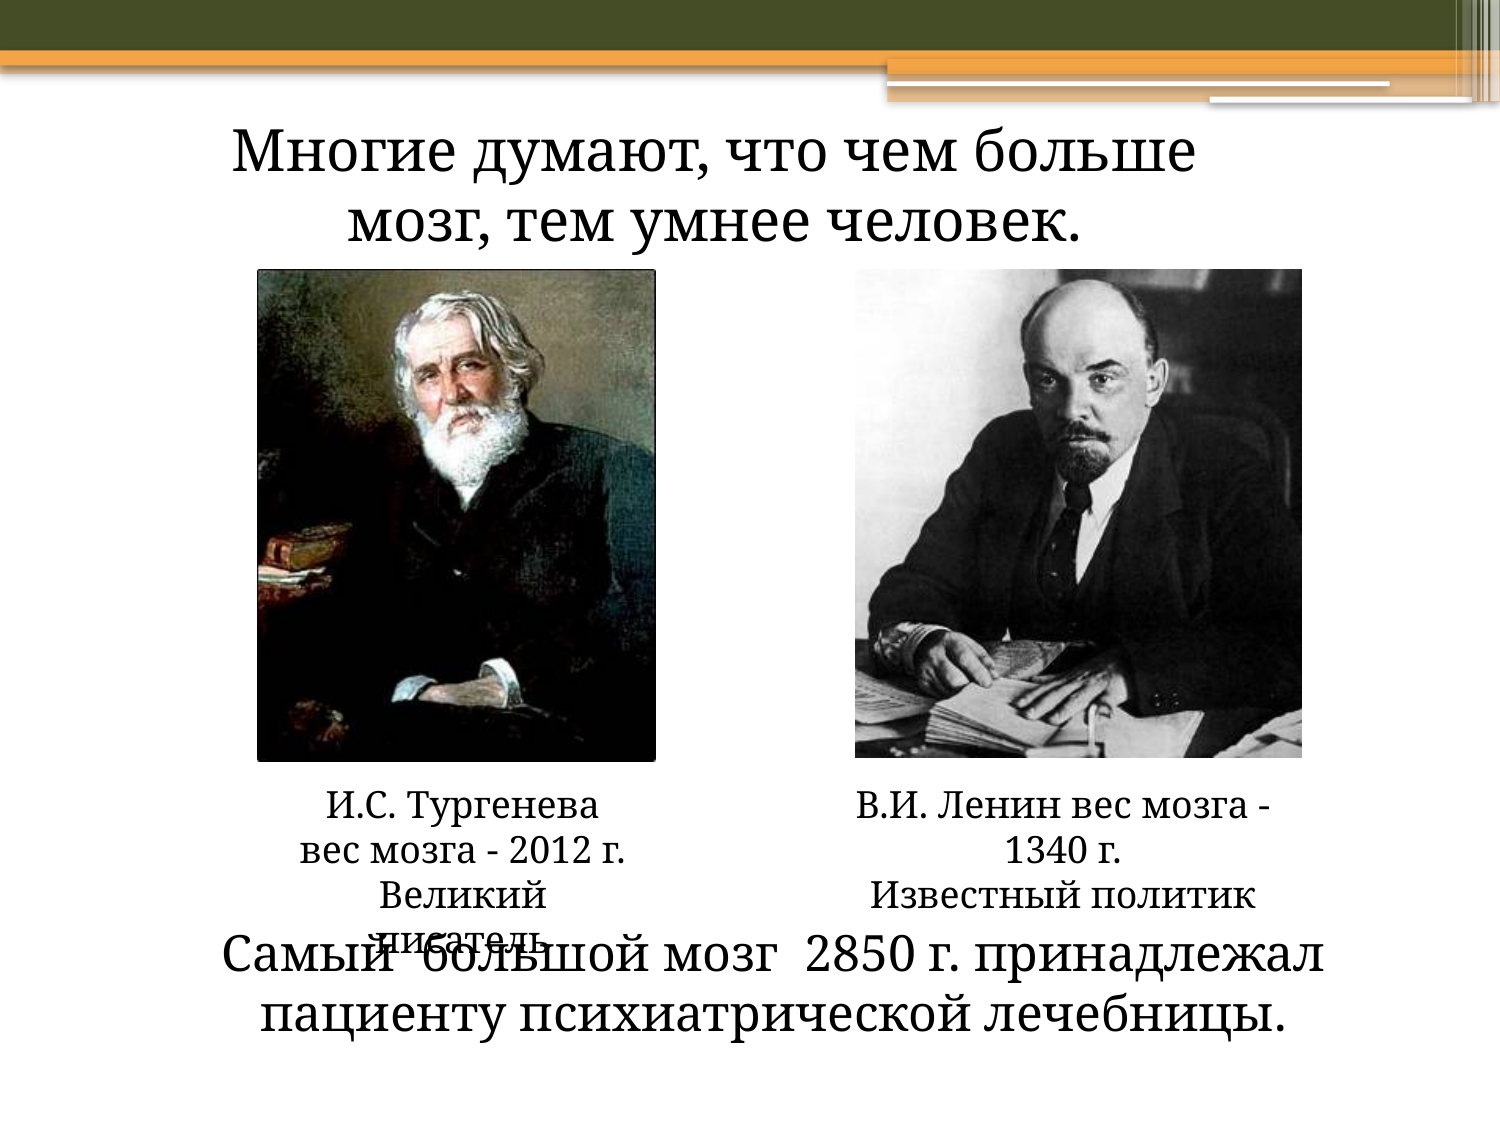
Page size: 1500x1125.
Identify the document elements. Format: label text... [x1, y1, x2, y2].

picture [257, 269, 657, 762]
text_box Самый большой мозг 2850 г. принадлежал пациенту психиатрической лечебницы. [140, 913, 1407, 1049]
text_box В.И. Ленин вес мозга - 1340 г. Известный политик [832, 773, 1294, 913]
text_box Многие думают, что чем больше мозг, тем умнее человек. [175, 105, 1254, 261]
picture [855, 269, 1302, 758]
text_box И.С. Тургенева вес мозга - 2012 г. Великий писатель [281, 773, 645, 913]
